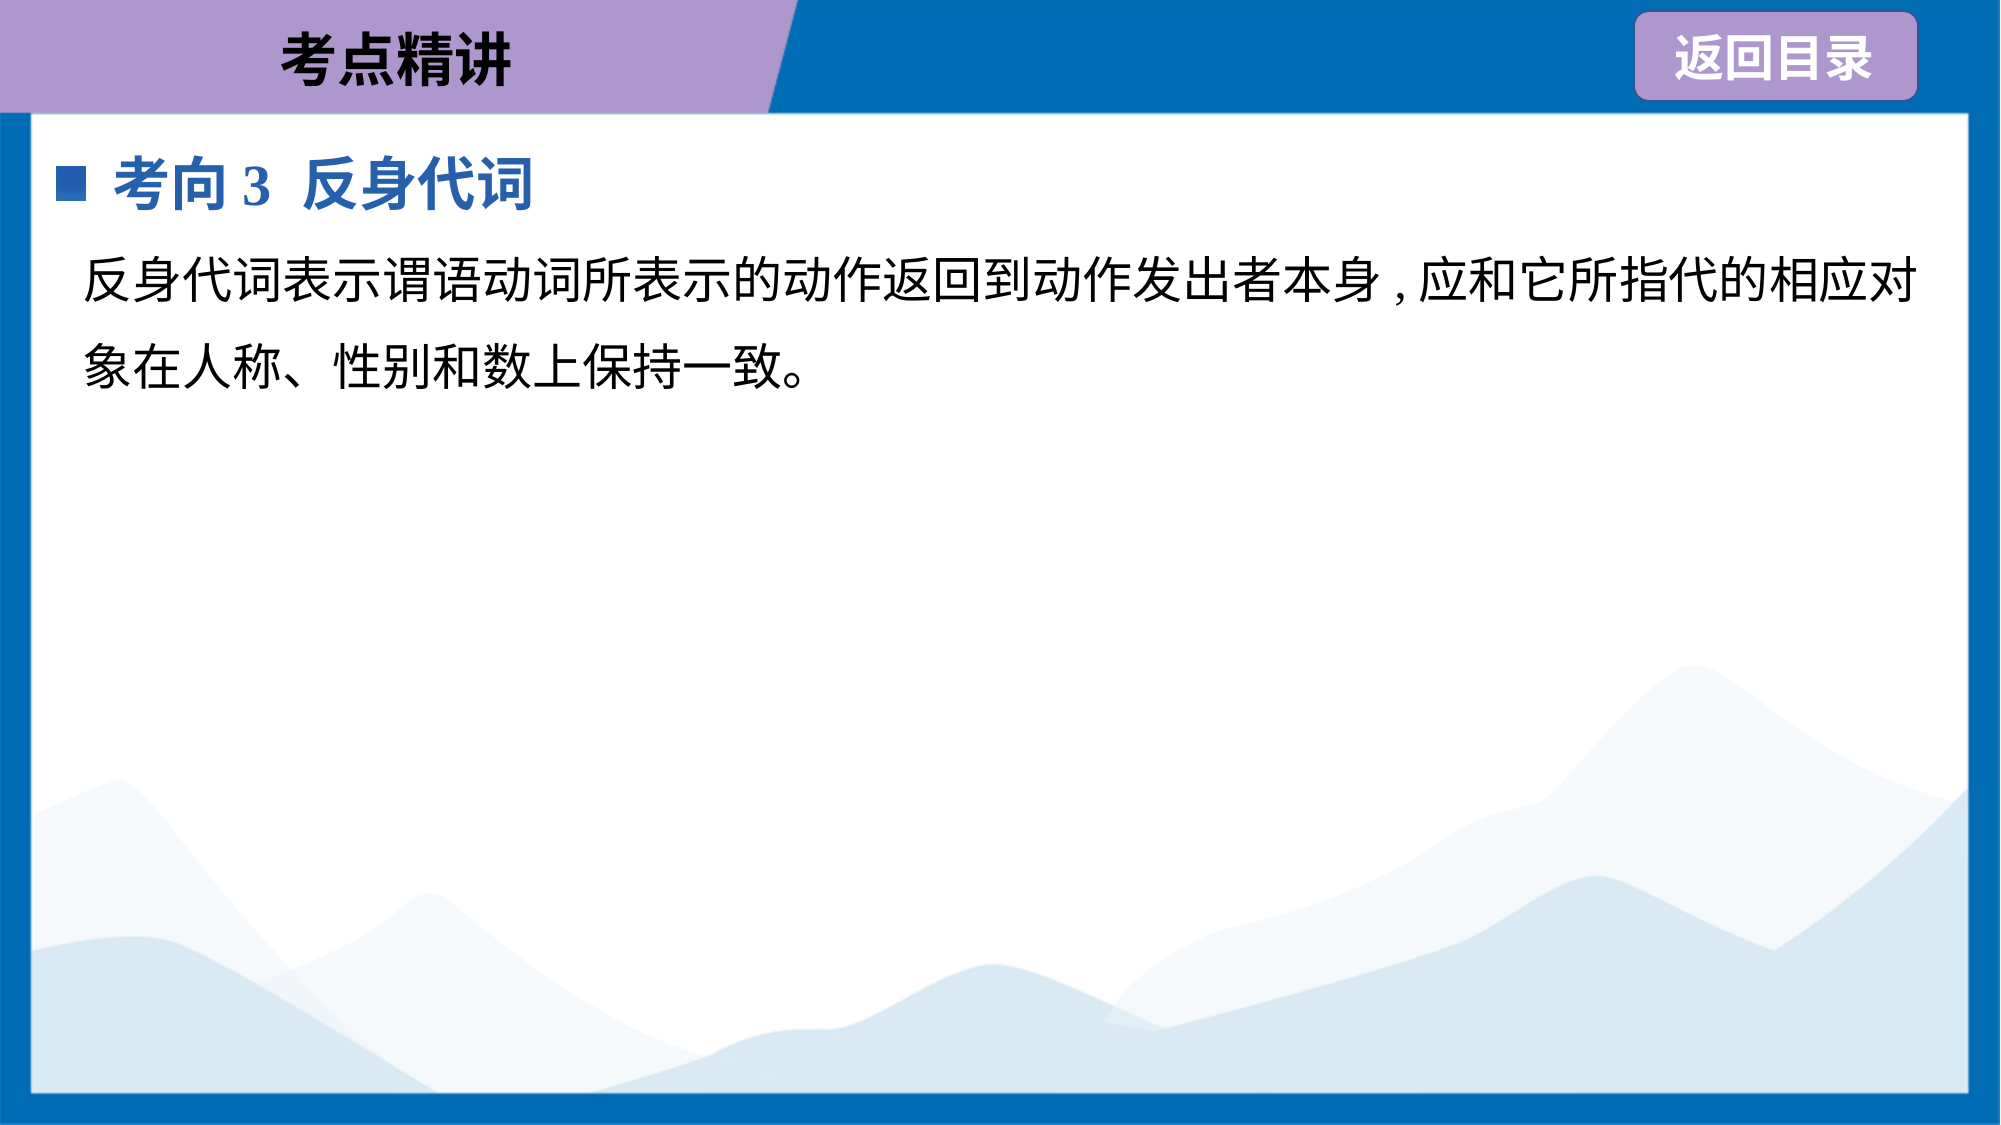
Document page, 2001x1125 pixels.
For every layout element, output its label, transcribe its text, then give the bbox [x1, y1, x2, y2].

text_box 反身代词表示谓语动词所表示的动作返回到动作发出者本身,应和它所指代的相应对 象在人称、性别和数上保持一致。 [82, 216, 1917, 387]
picture [0, 0, 2000, 1125]
text_box 考向3 反身代词 [112, 146, 1917, 216]
